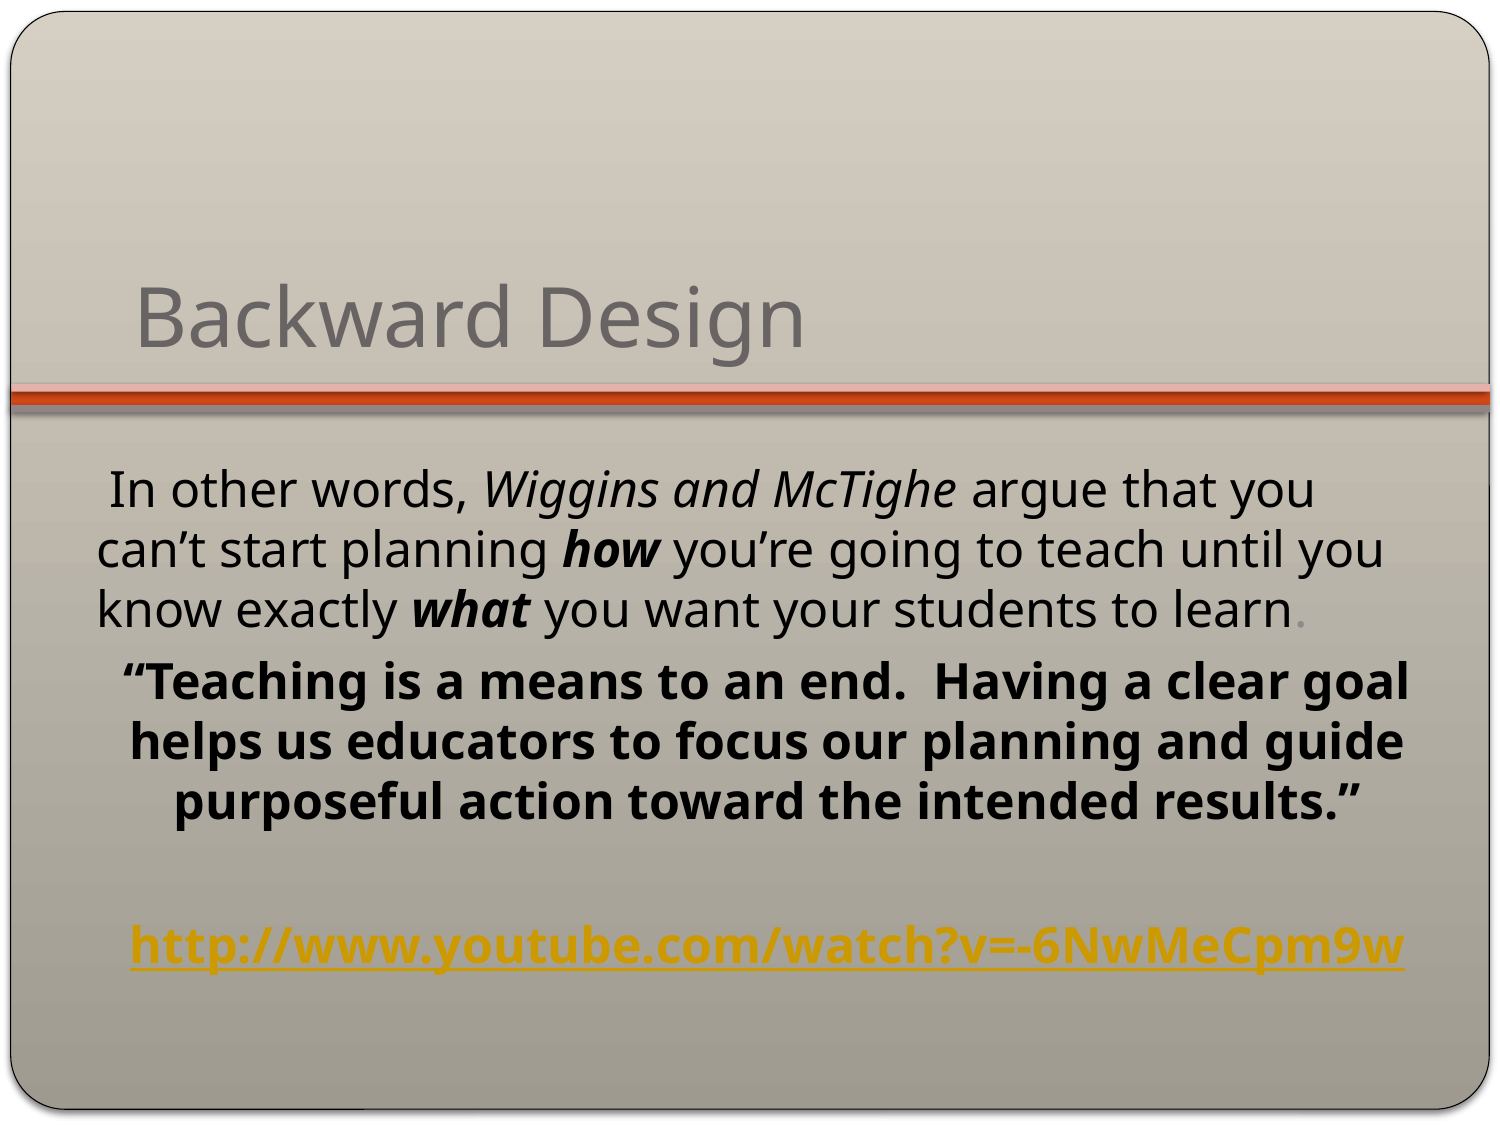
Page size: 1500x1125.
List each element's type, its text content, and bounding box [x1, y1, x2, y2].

title Backward Design [118, 156, 1394, 380]
list In other words, Wiggins and McTighe argue that you can’t start planning how you’re going to teach until you know exactly what you want your students to learn. “Teaching is a means to an end. Having a clear goal helps us educators to focus our planning and guide purposeful action toward the intended results.” http://www.youtube.com/watch?v=-6NwMeCpm9w [82, 450, 1454, 1090]
